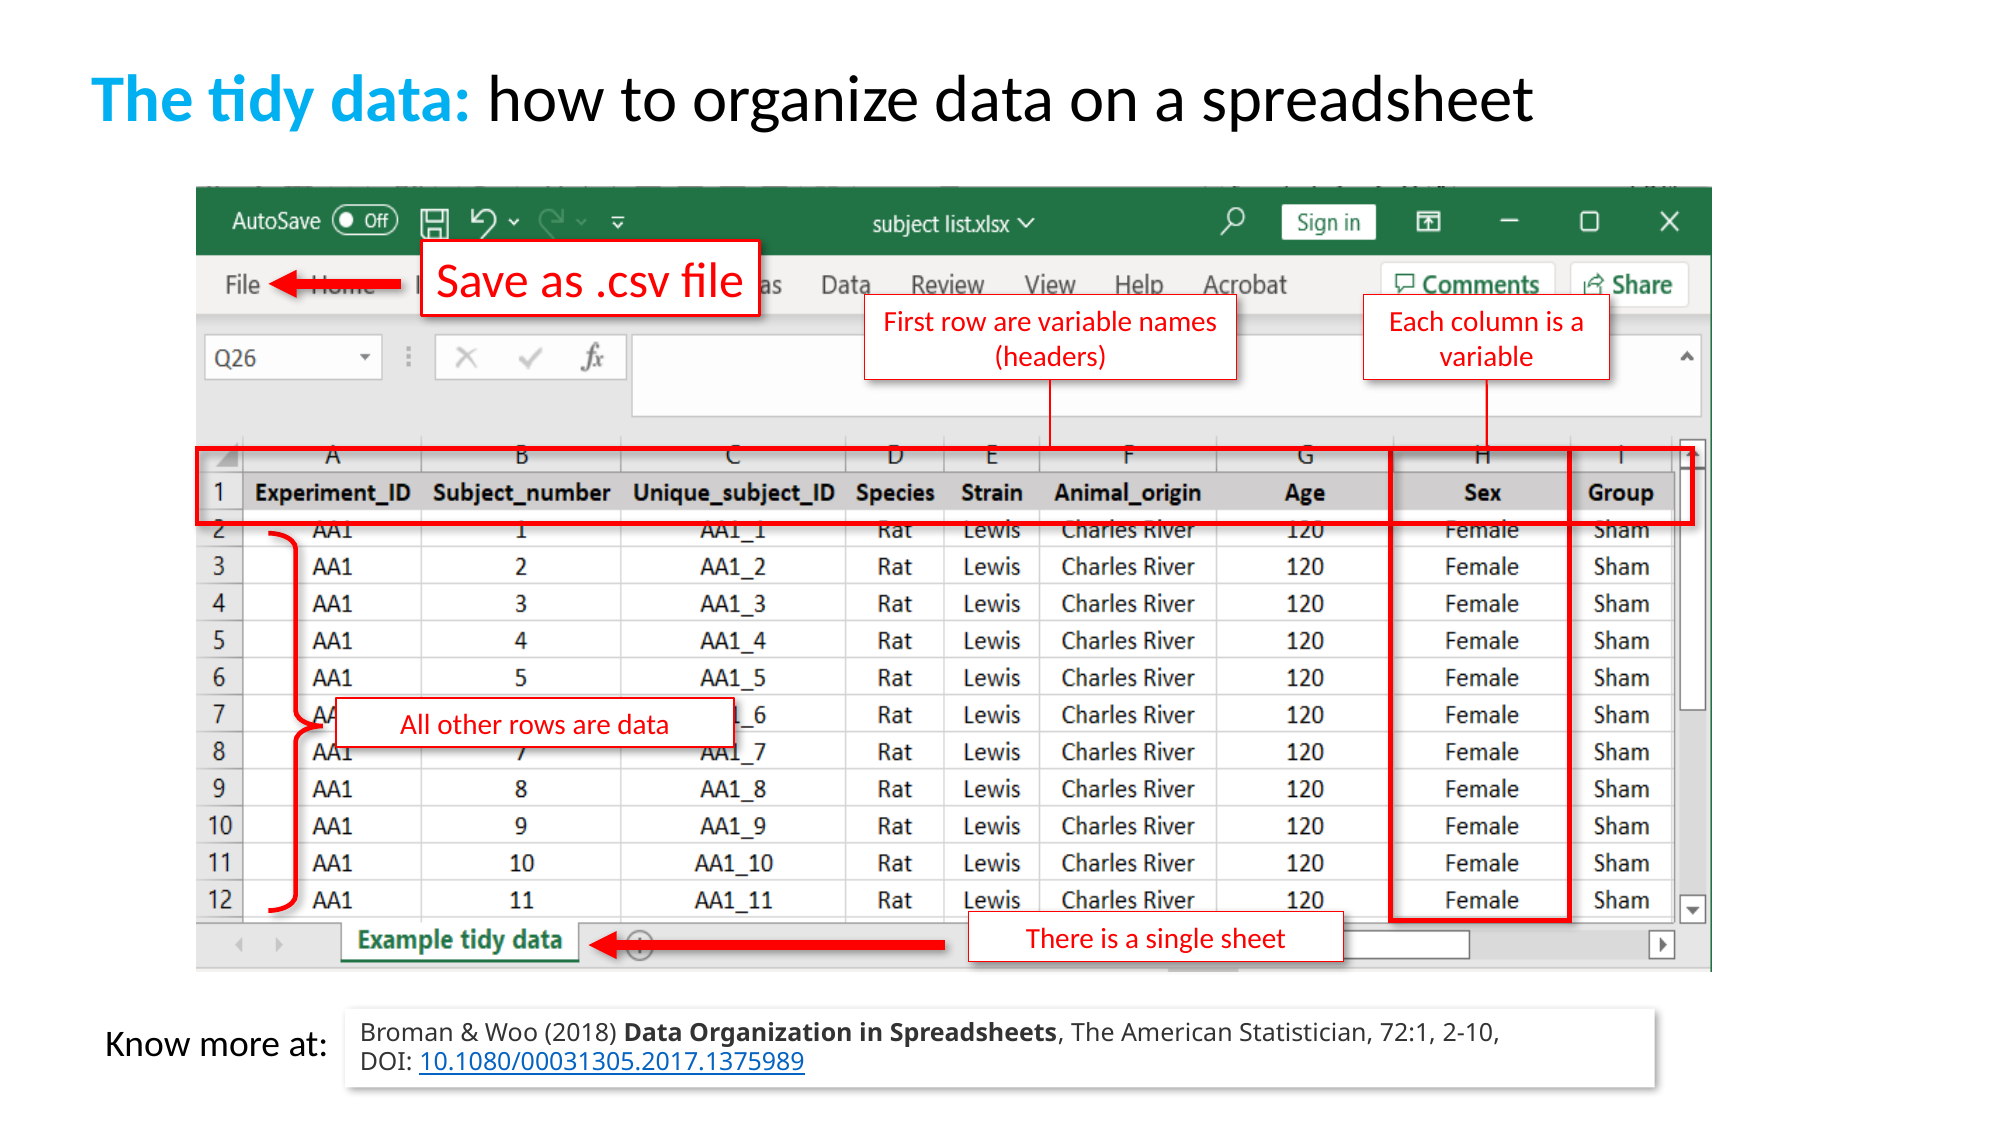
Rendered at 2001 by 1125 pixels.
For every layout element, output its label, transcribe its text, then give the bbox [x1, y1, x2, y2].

text_box Broman & Woo (2018) Data Organization in Spreadsheets, The American Statistician, 72:1, 2-10, DOI: 10.1080/00031305.2017.1375989 [345, 1008, 1655, 1088]
text_box The tidy data: how to organize data on a spreadsheet [77, 47, 1627, 143]
text_box Know more at: [90, 1011, 344, 1072]
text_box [196, 186, 1712, 972]
